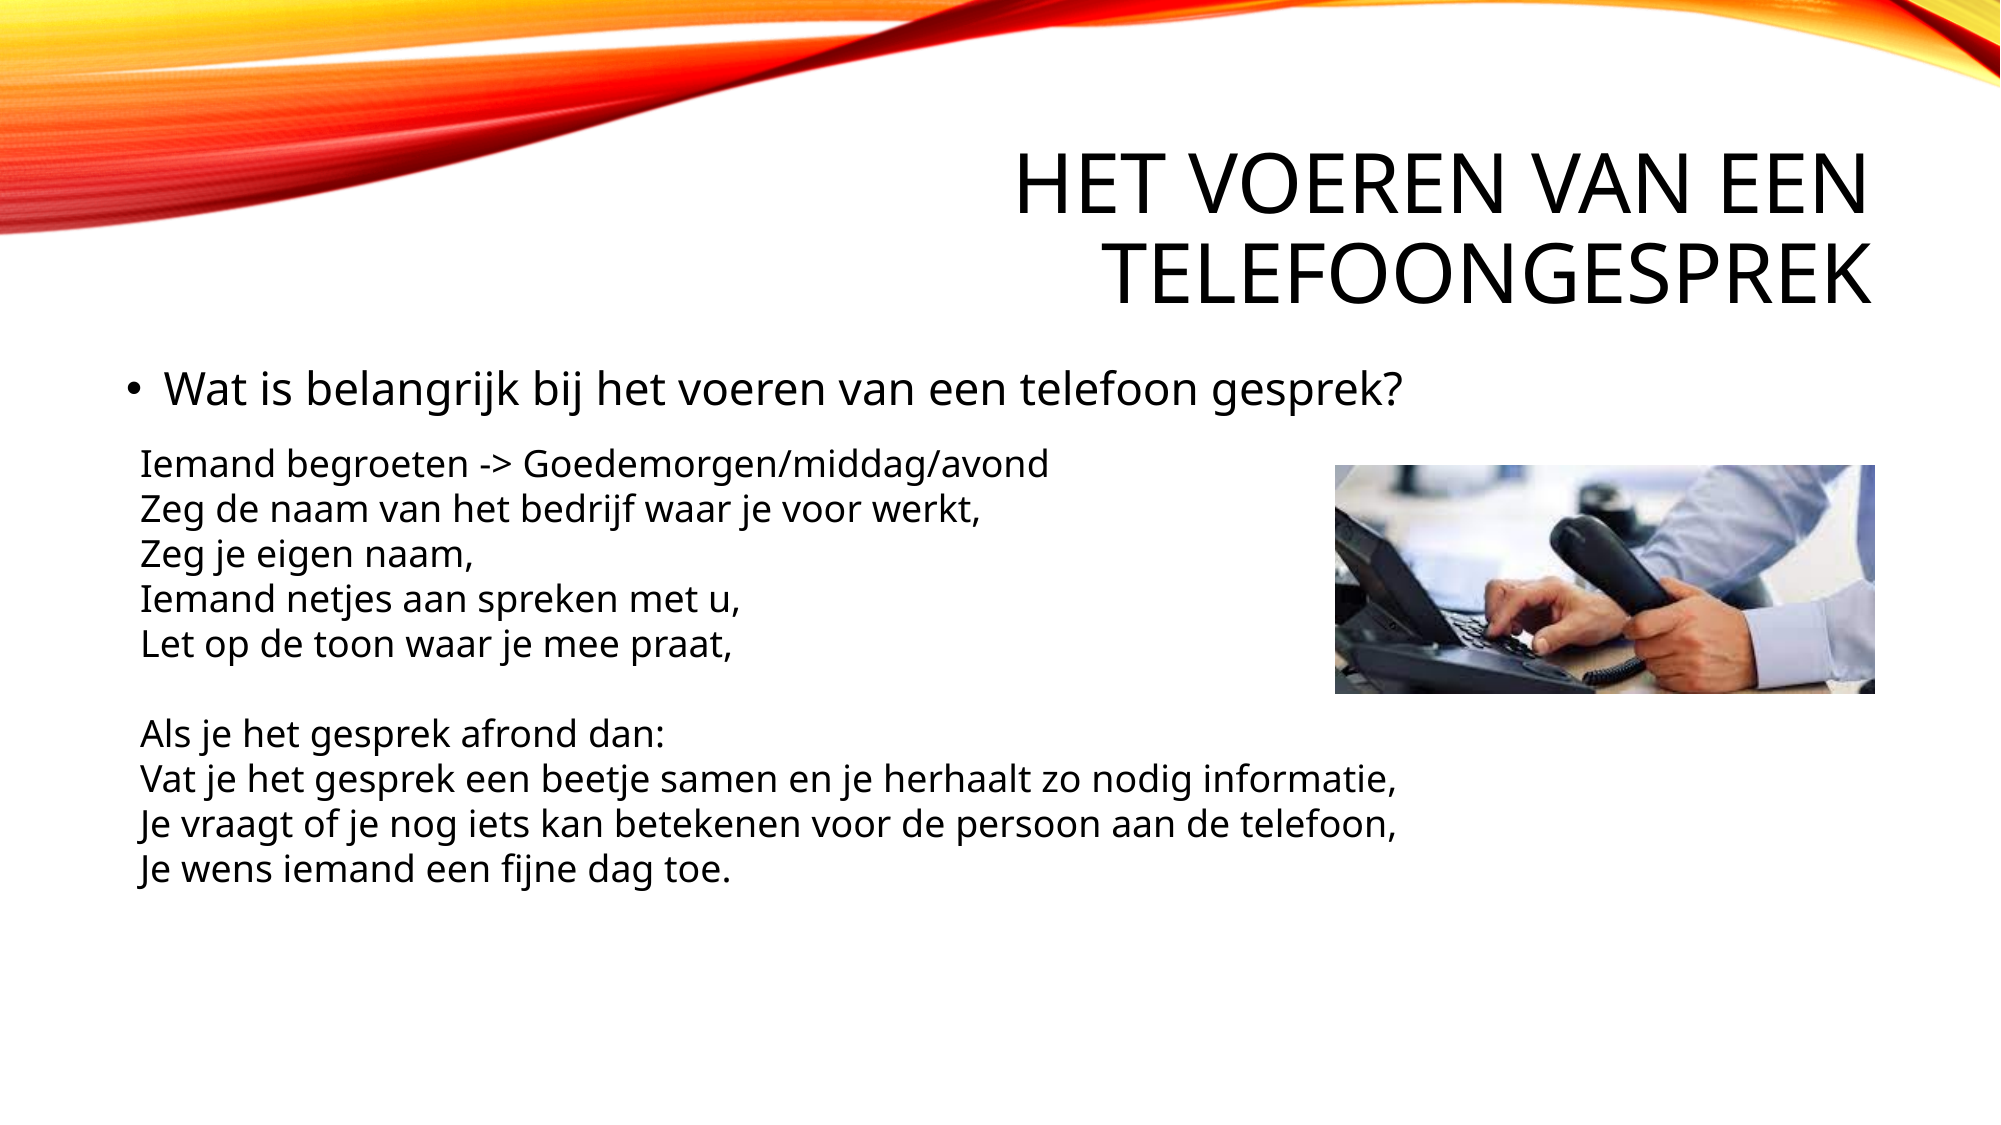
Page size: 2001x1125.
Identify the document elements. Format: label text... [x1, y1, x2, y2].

picture [0, 0, 2000, 237]
title Het voeren van een telefoongesprek [474, 125, 1888, 338]
text_box Iemand begroeten -> Goedemorgen/middag/avond Zeg de naam van het bedrijf waar je voor werkt, Zeg je eigen naam, Iemand netjes aan spreken met u, Let op de toon waar je mee praat, Als je het gesprek afrond dan: Vat je het gesprek een beetje samen en je herhaalt zo nodig informatie, Je vraagt of je nog iets kan betekenen voor de persoon aan de telefoon, Je wens iemand een fijne dag toe. [125, 432, 1808, 943]
picture [1335, 465, 1875, 694]
list Wat is belangrijk bij het voeren van een telefoon gesprek? [111, 358, 1888, 440]
